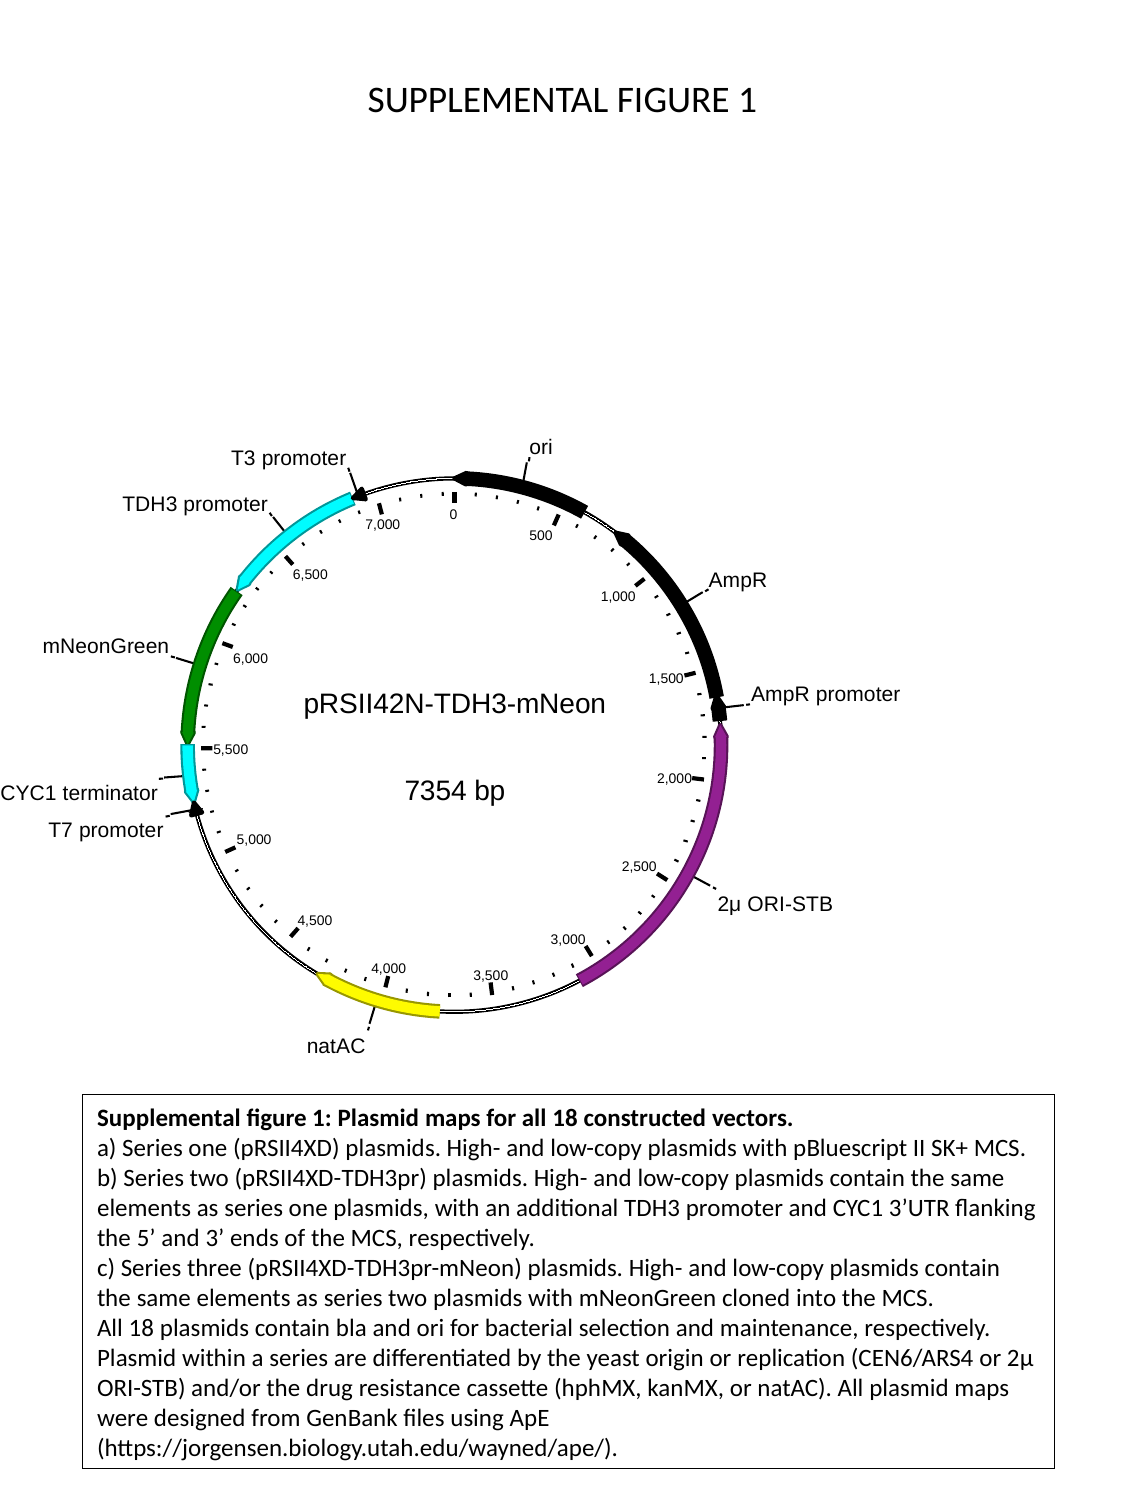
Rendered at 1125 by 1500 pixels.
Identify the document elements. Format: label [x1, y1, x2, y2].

text_box [528, 433, 553, 462]
text_box [746, 680, 902, 707]
text_box [352, 67, 773, 128]
text_box [230, 444, 347, 470]
text_box [48, 816, 164, 843]
text_box [122, 489, 272, 517]
text_box [82, 1094, 1055, 1469]
text_box [717, 890, 834, 916]
text_box [306, 1032, 367, 1058]
text_box [0, 462, 744, 1024]
text_box [705, 565, 768, 592]
text_box [42, 632, 175, 659]
